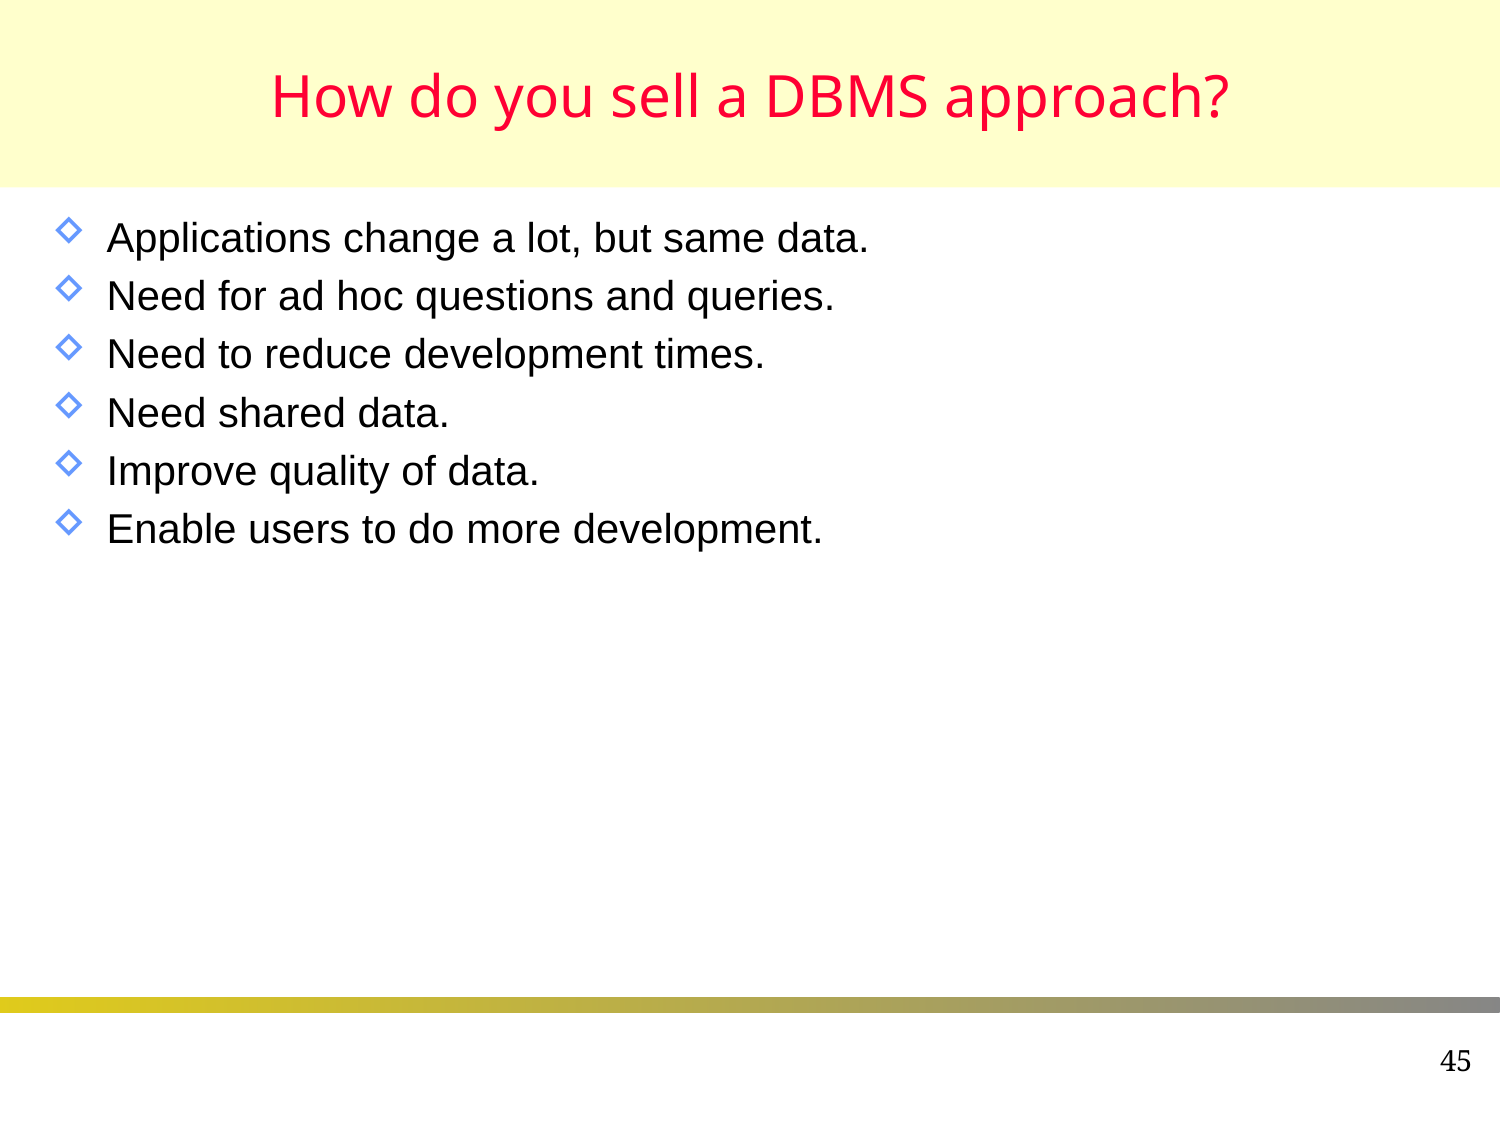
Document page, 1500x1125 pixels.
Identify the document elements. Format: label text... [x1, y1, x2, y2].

list Applications change a lot, but same data. Need for ad hoc questions and queries. Need to reduce development times. Need shared data. Improve quality of data. Enable users to do more development. [35, 202, 1488, 988]
slide_number 45 [1174, 1024, 1488, 1101]
title How do you sell a DBMS approach? [0, 0, 1500, 188]
